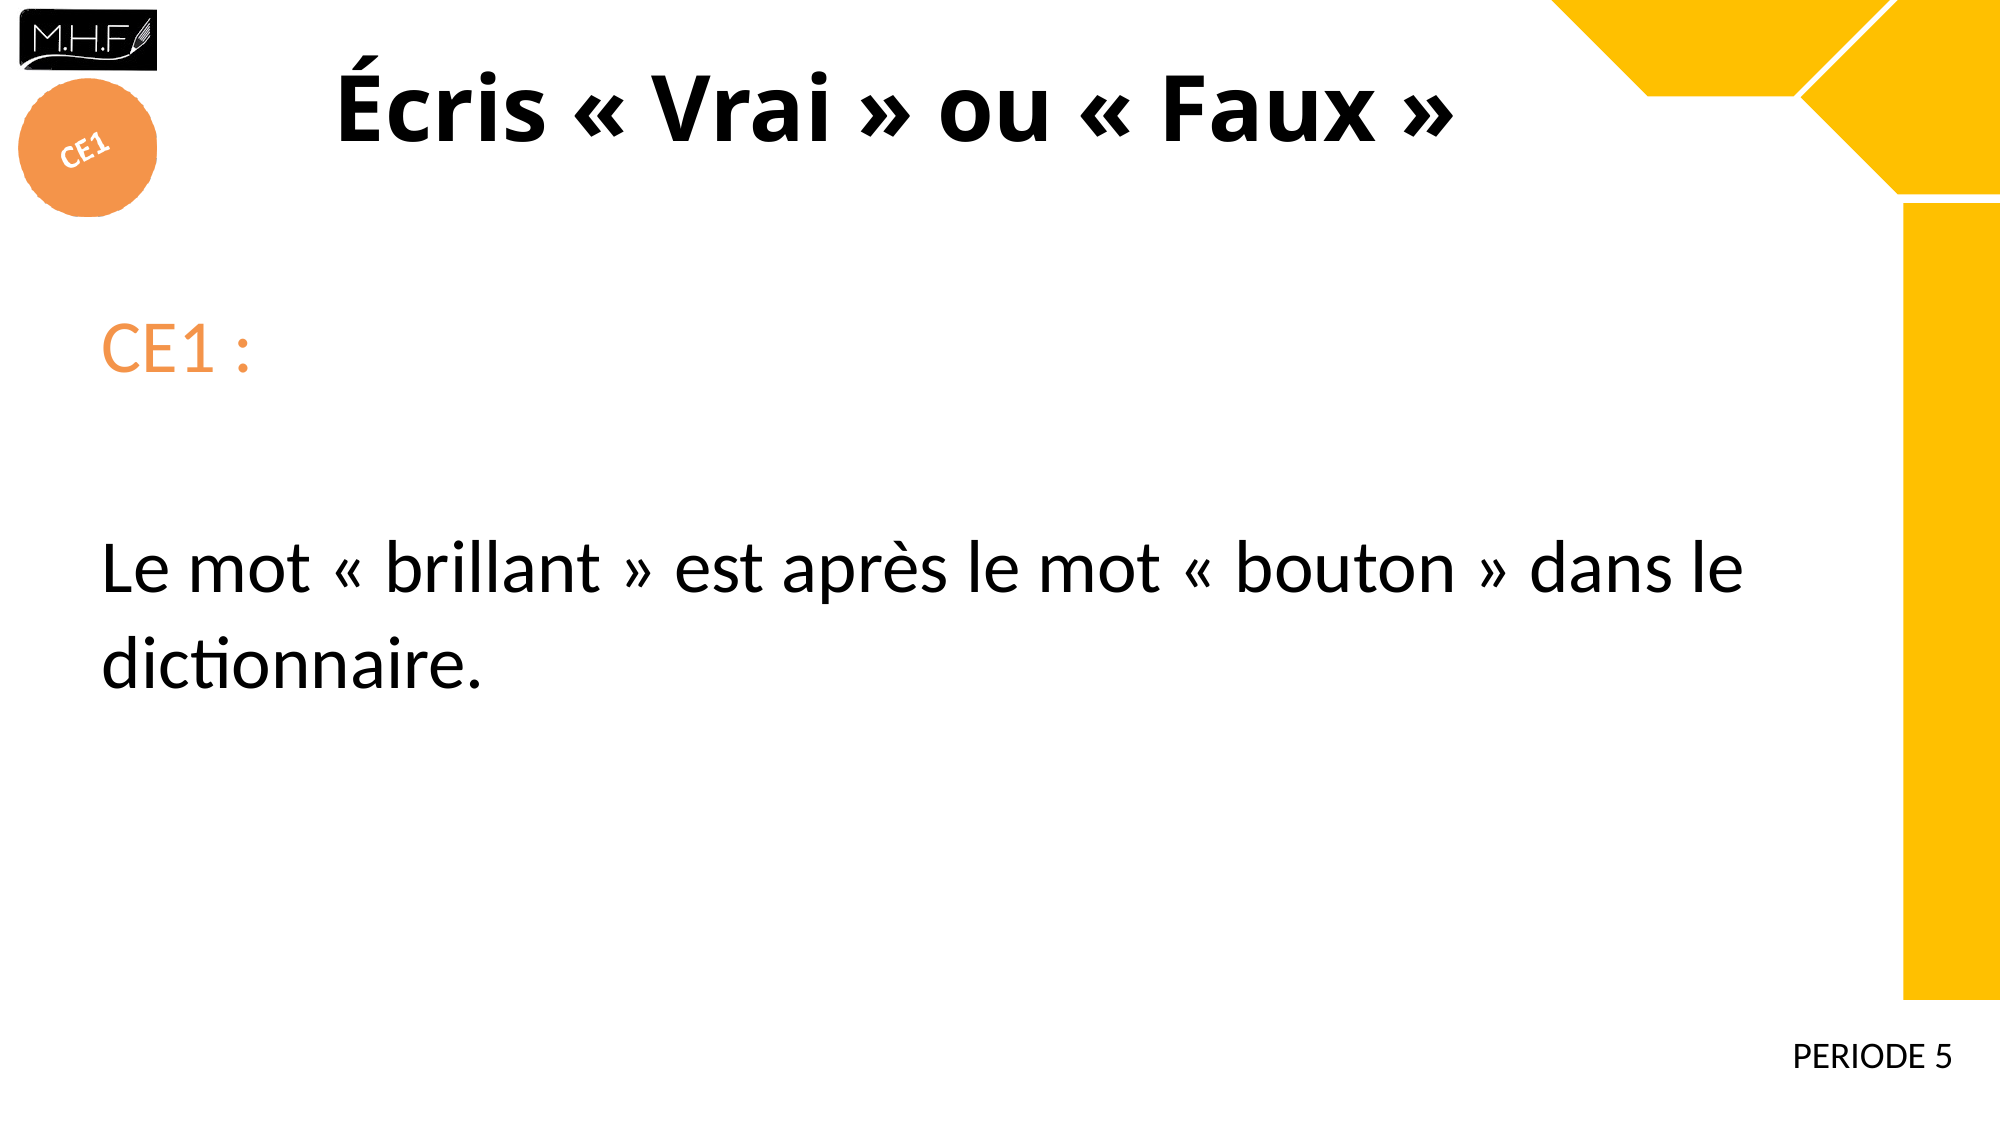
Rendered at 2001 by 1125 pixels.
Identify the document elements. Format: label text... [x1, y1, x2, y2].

text_box [1799, 0, 2000, 196]
picture [16, 7, 157, 74]
title Écris « Vrai » ou « Faux » [318, 3, 1865, 221]
text_box PERIODE 5 [1364, 1023, 1969, 1125]
list CE1 : Le mot « brillant » est après le mot « bouton » dans le dictionnaire. [86, 300, 1784, 1015]
picture [18, 78, 157, 218]
text_box [1549, 0, 1892, 98]
text_box [1902, 202, 2000, 1001]
text_box [1031, 299, 1853, 1014]
